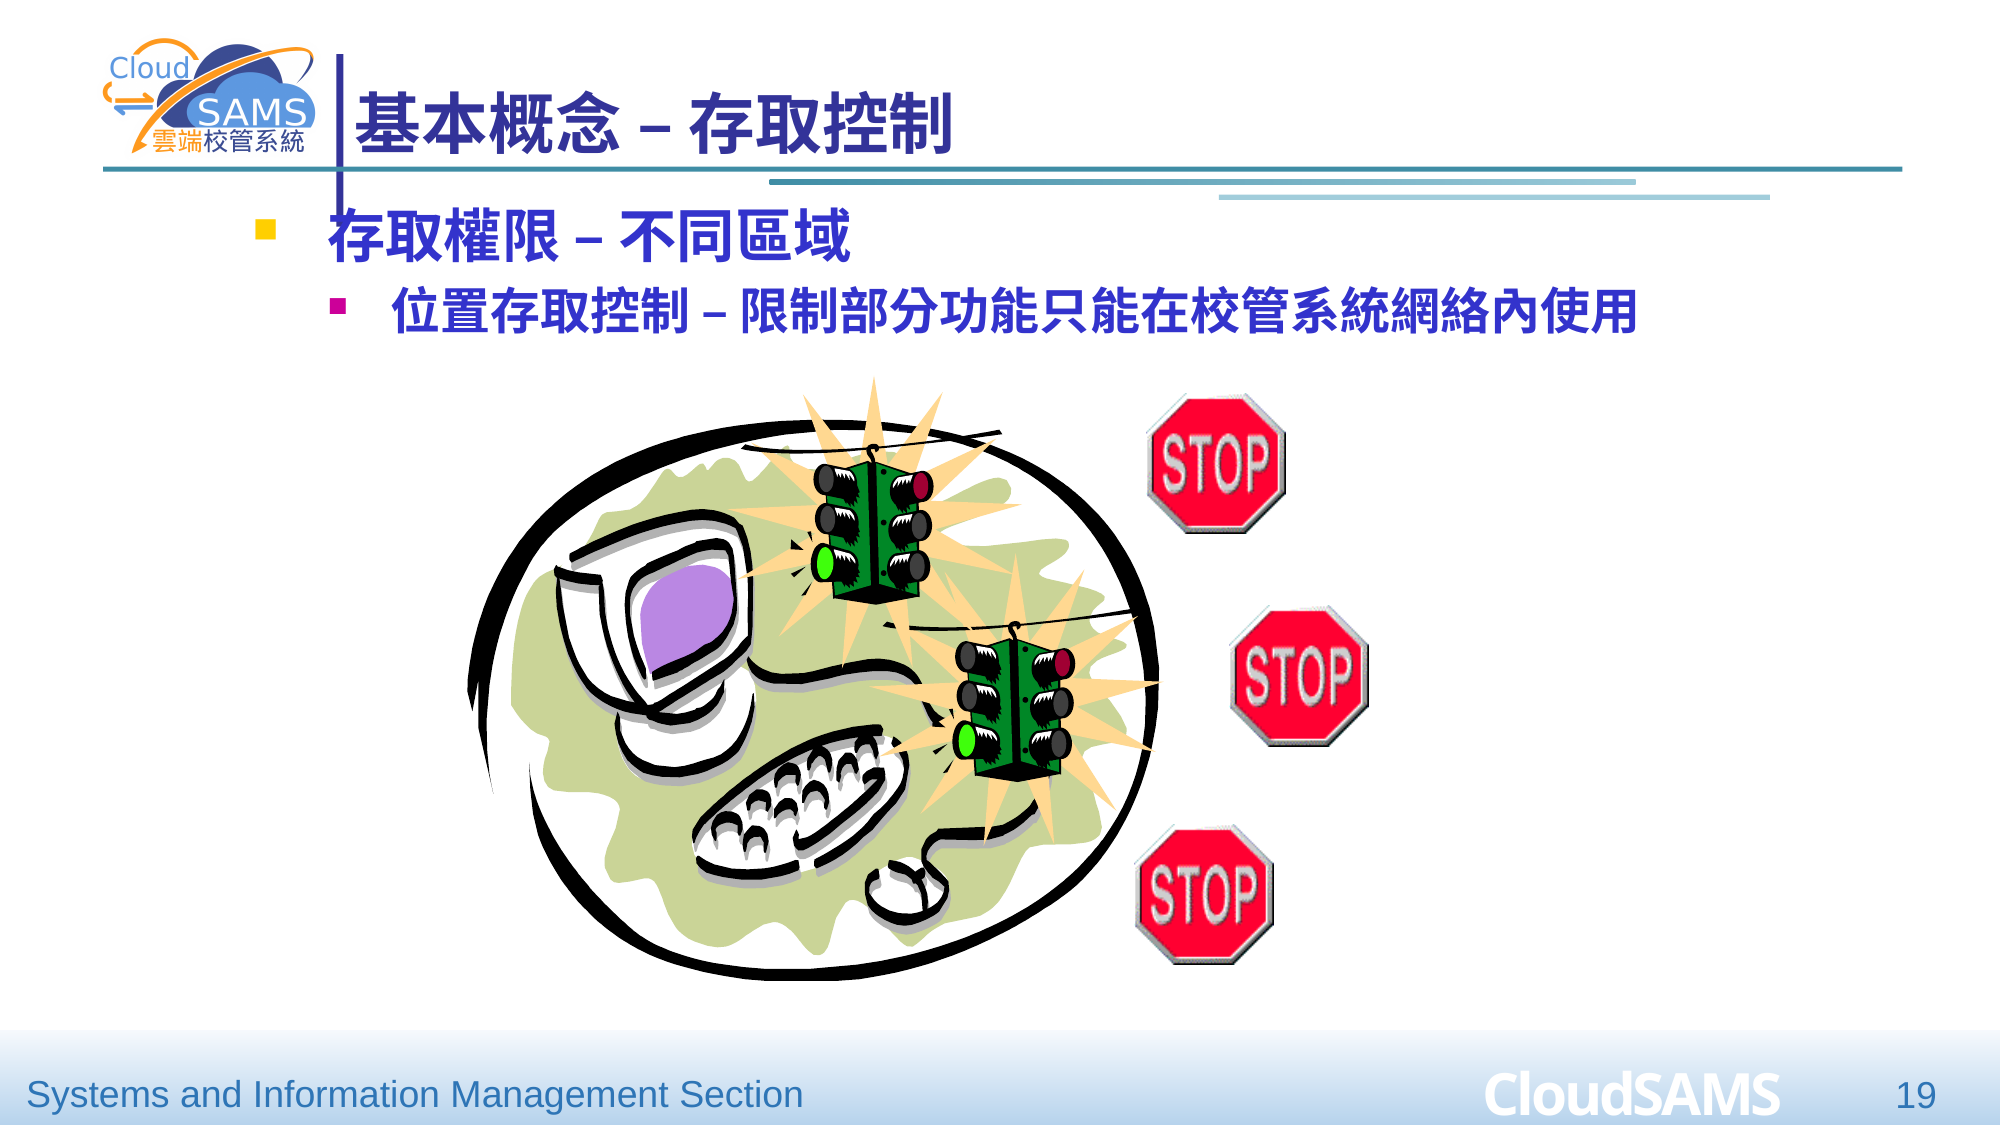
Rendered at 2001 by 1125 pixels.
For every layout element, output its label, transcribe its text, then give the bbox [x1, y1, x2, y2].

slide_number 19 [1755, 1063, 1952, 1125]
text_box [467, 375, 1369, 987]
title 基本概念 – 存取控制 [340, 44, 1907, 170]
text_box 存取權限 – 不同區域 位置存取控制 – 限制部分功能只能在校管系統網絡內使用 [237, 192, 1936, 1024]
picture [87, 7, 349, 175]
